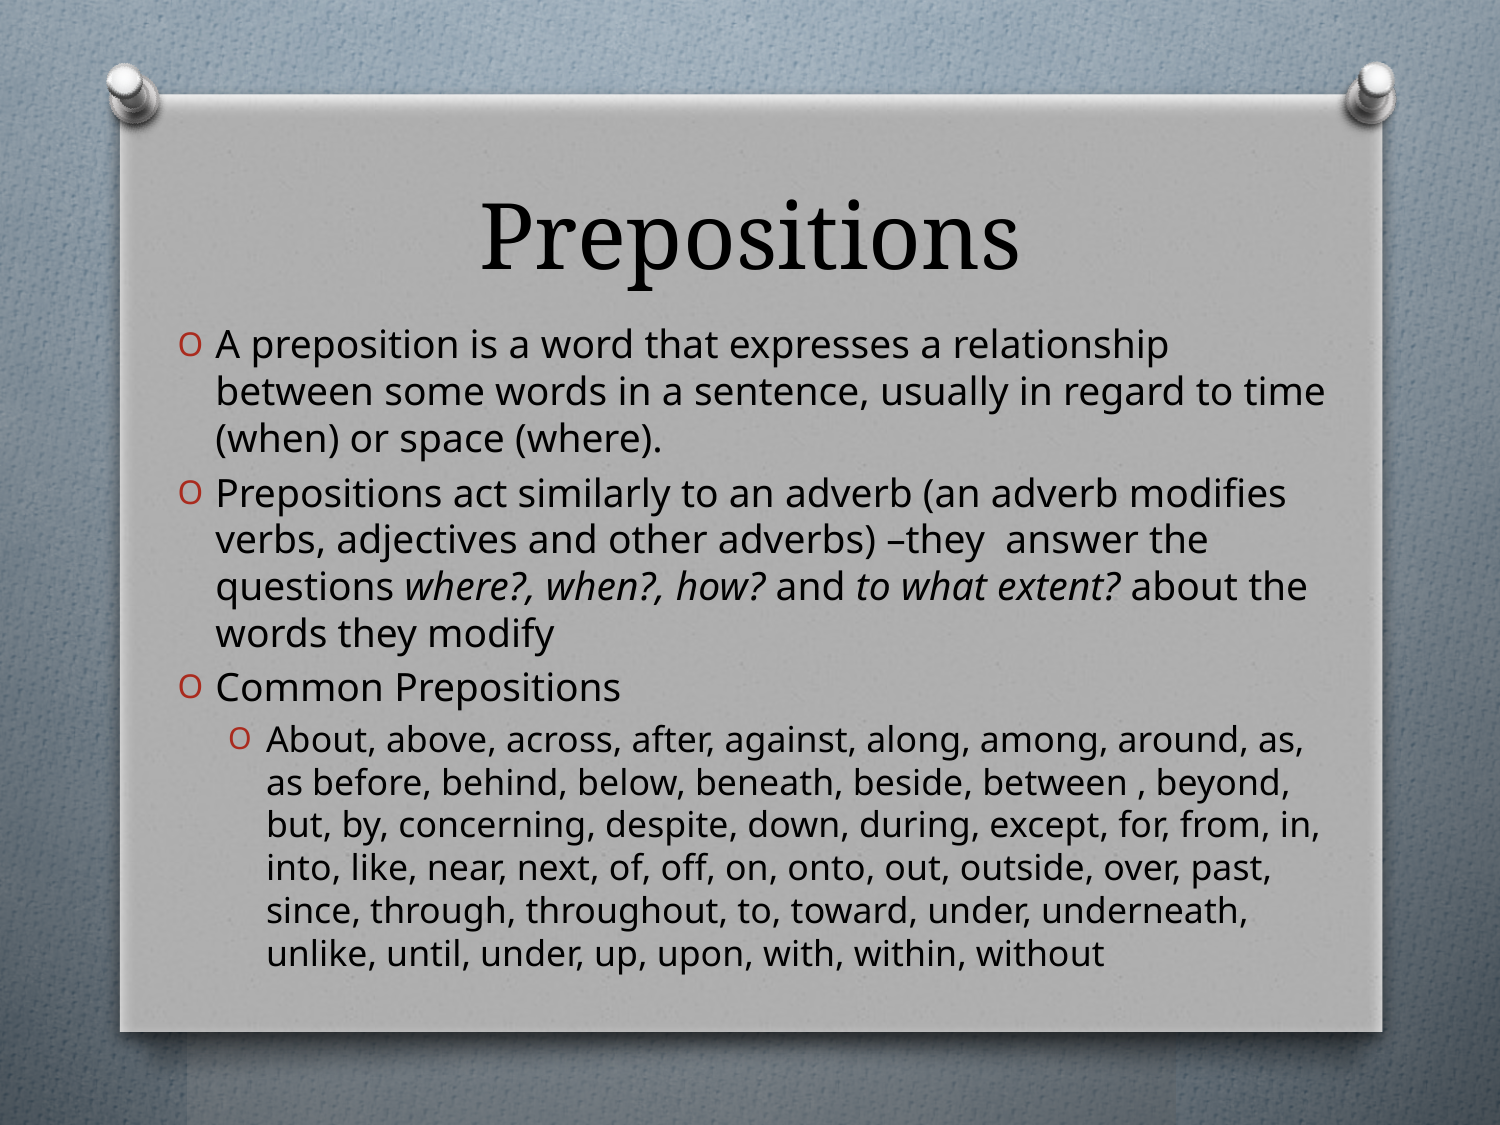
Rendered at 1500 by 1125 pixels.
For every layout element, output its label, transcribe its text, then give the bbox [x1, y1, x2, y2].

list A preposition is a word that expresses a relationship between some words in a sentence, usually in regard to time (when) or space (where). Prepositions act similarly to an adverb (an adverb modifies verbs, adjectives and other adverbs) –they answer the questions where?, when?, how? and to what extent? about the words they modify Common Prepositions About, above, across, after, against, along, among, around, as, as before, behind, below, beneath, beside, between , beyond, but, by, concerning, despite, down, during, except, for, from, in, into, like, near, next, of, off, on, onto, out, outside, over, past, since, through, throughout, to, toward, under, underneath, unlike, until, under, up, upon, with, within, without [162, 312, 1350, 1025]
picture [1317, 35, 1439, 156]
title Prepositions [179, 134, 1323, 312]
picture [75, 29, 198, 153]
